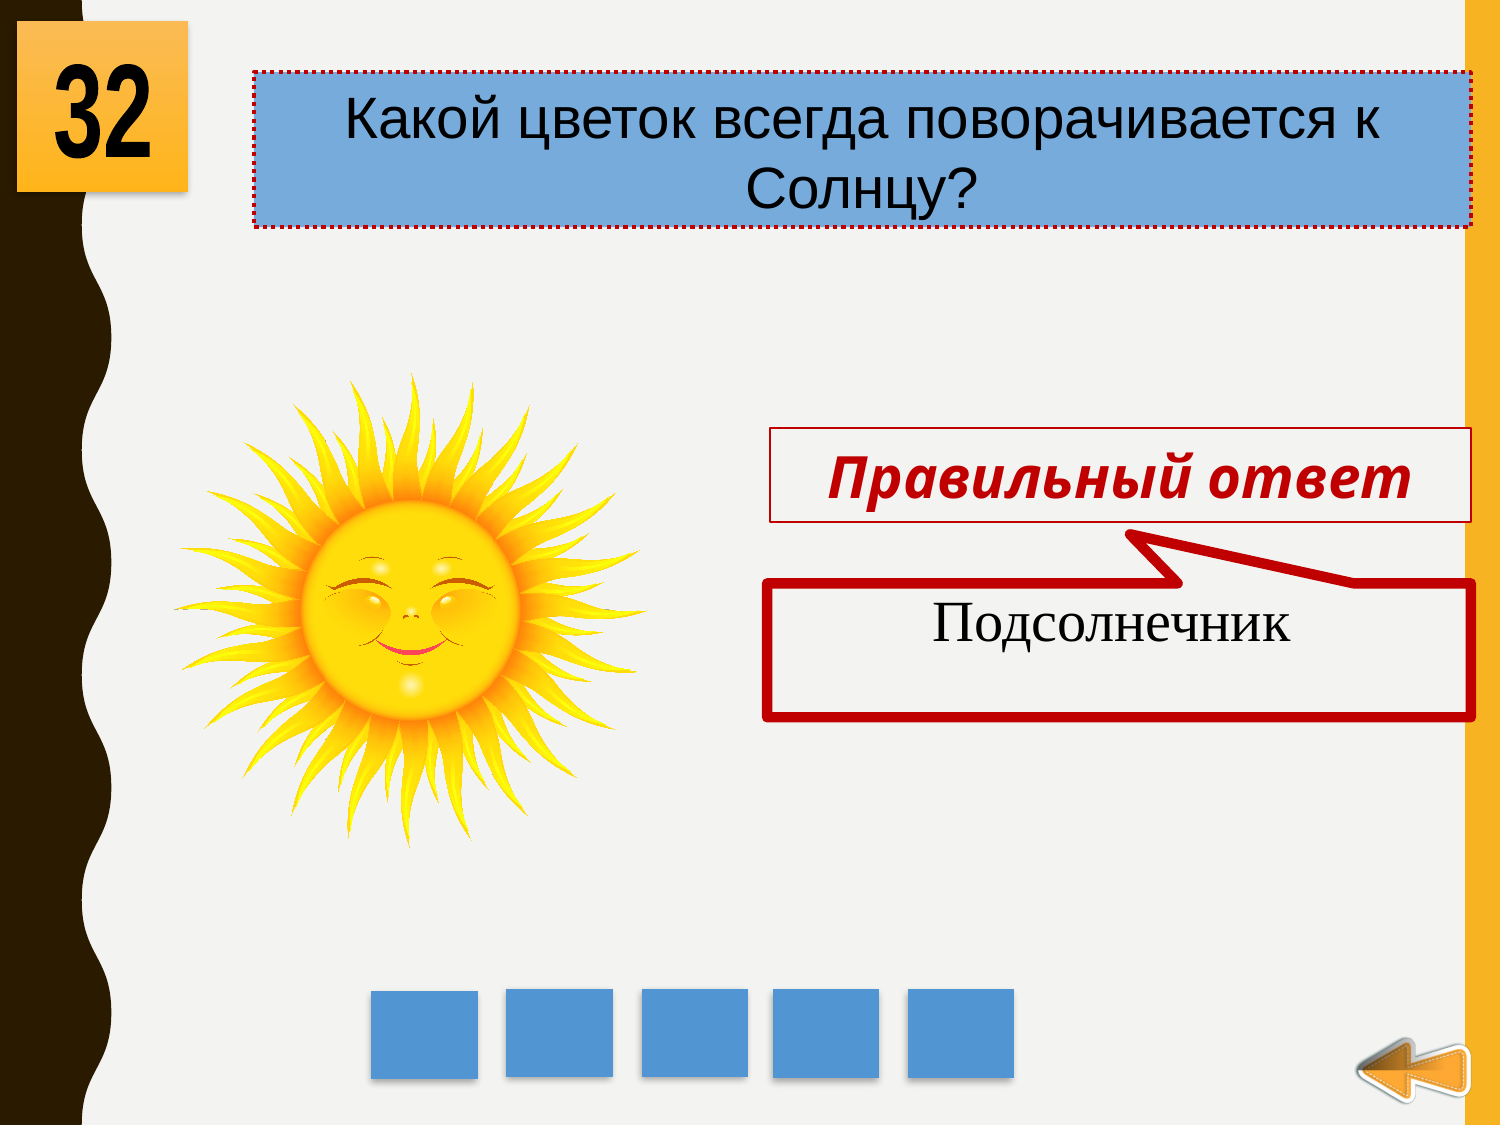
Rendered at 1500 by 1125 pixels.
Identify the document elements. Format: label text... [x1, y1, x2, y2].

text_box Подсолнечник [766, 533, 1472, 719]
text_box [506, 988, 613, 1077]
text_box [907, 989, 1015, 1078]
text_box [371, 990, 478, 1080]
picture [1352, 1036, 1472, 1106]
text_box Правильный ответ [769, 427, 1472, 523]
text_box [16, 20, 188, 193]
text_box [641, 988, 749, 1077]
picture [159, 361, 660, 858]
text_box [772, 989, 879, 1078]
text_box Какой цветок всегда поворачивается к Солнцу? [253, 72, 1471, 228]
